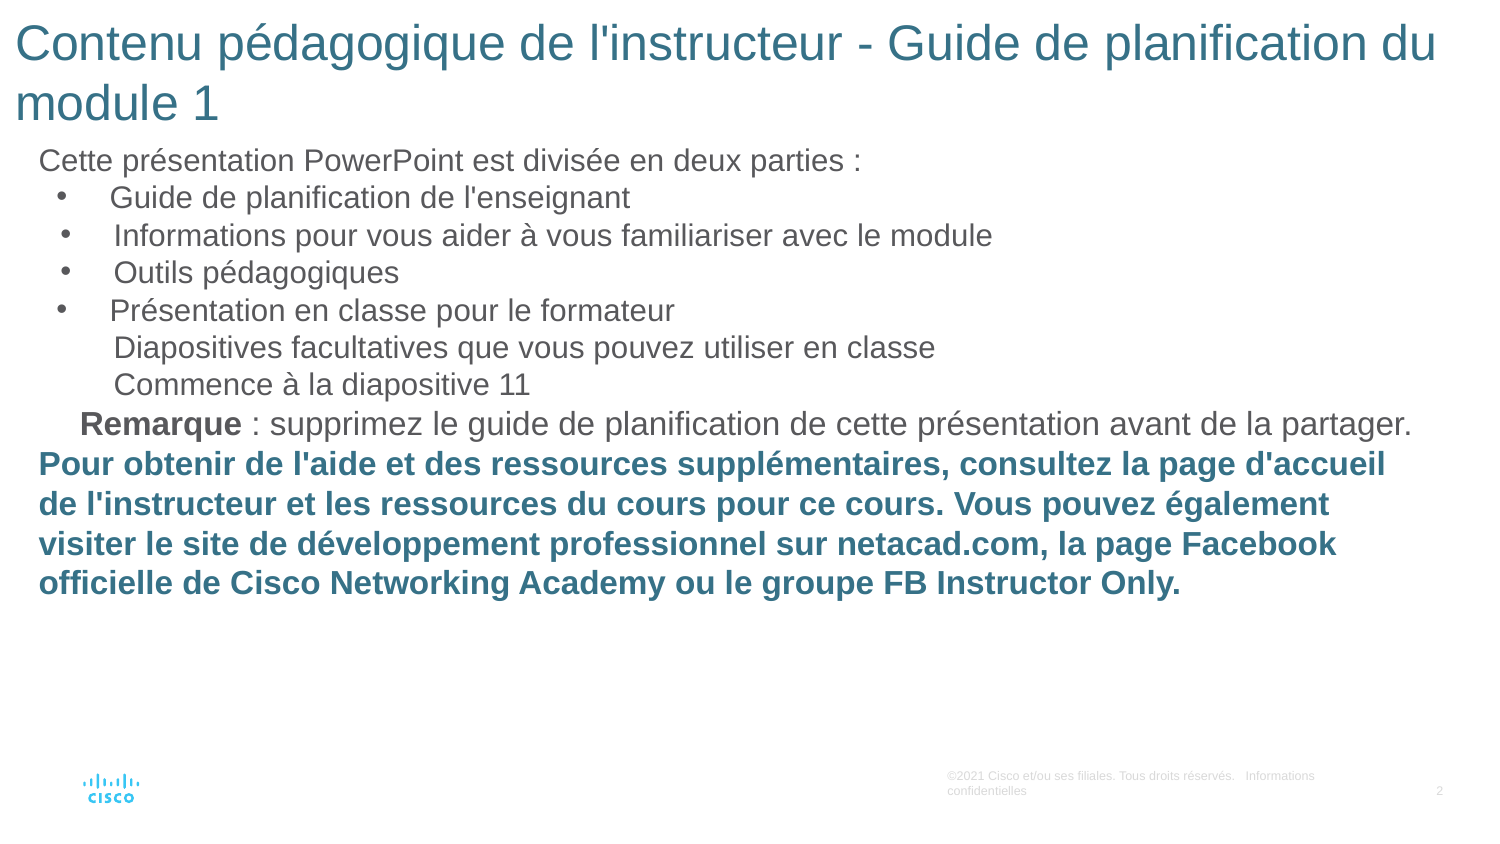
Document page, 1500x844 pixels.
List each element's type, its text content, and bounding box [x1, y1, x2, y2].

list Cette présentation PowerPoint est divisée en deux parties : Guide de planification de l'enseignant Informations pour vous aider à vous familiariser avec le module Outils pédagogiques Présentation en classe pour le formateur Diapositives facultatives que vous pouvez utiliser en classe Commence à la diapositive 11 Remarque : supprimez le guide de planification de cette présentation avant de la partager. Pour obtenir de l'aide et des ressources supplémentaires, consultez la page d'accueil de l'instructeur et les ressources du cours pour ce cours. Vous pouvez également visiter le site de développement professionnel sur netacad.com, la page Facebook officielle de Cisco Networking Academy ou le groupe FB Instructor Only. [23, 132, 1447, 657]
title Contenu pédagogique de l'instructeur - Guide de planification du module 1 [0, 8, 1500, 133]
